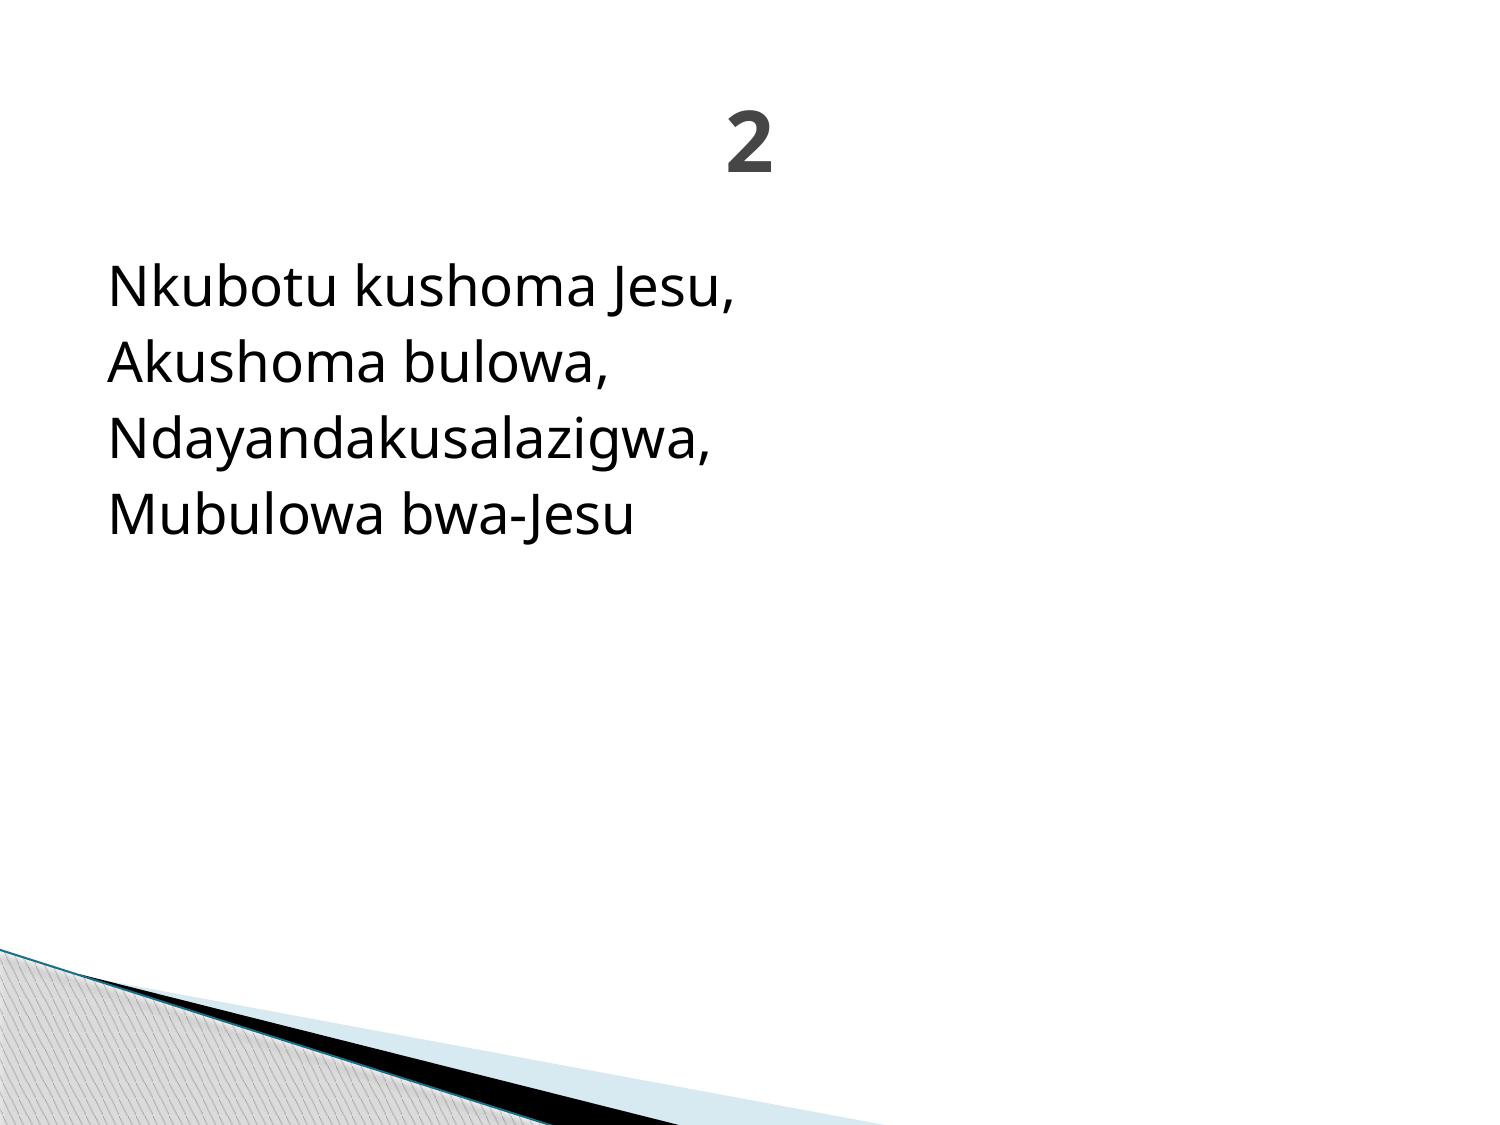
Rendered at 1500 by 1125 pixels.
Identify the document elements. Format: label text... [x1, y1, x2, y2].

title 2 [75, 45, 1425, 233]
list Nkubotu kushoma Jesu, Akushoma bulowa, Ndayandakusalazigwa, Mubulowa bwa-Jesu [75, 243, 1425, 986]
